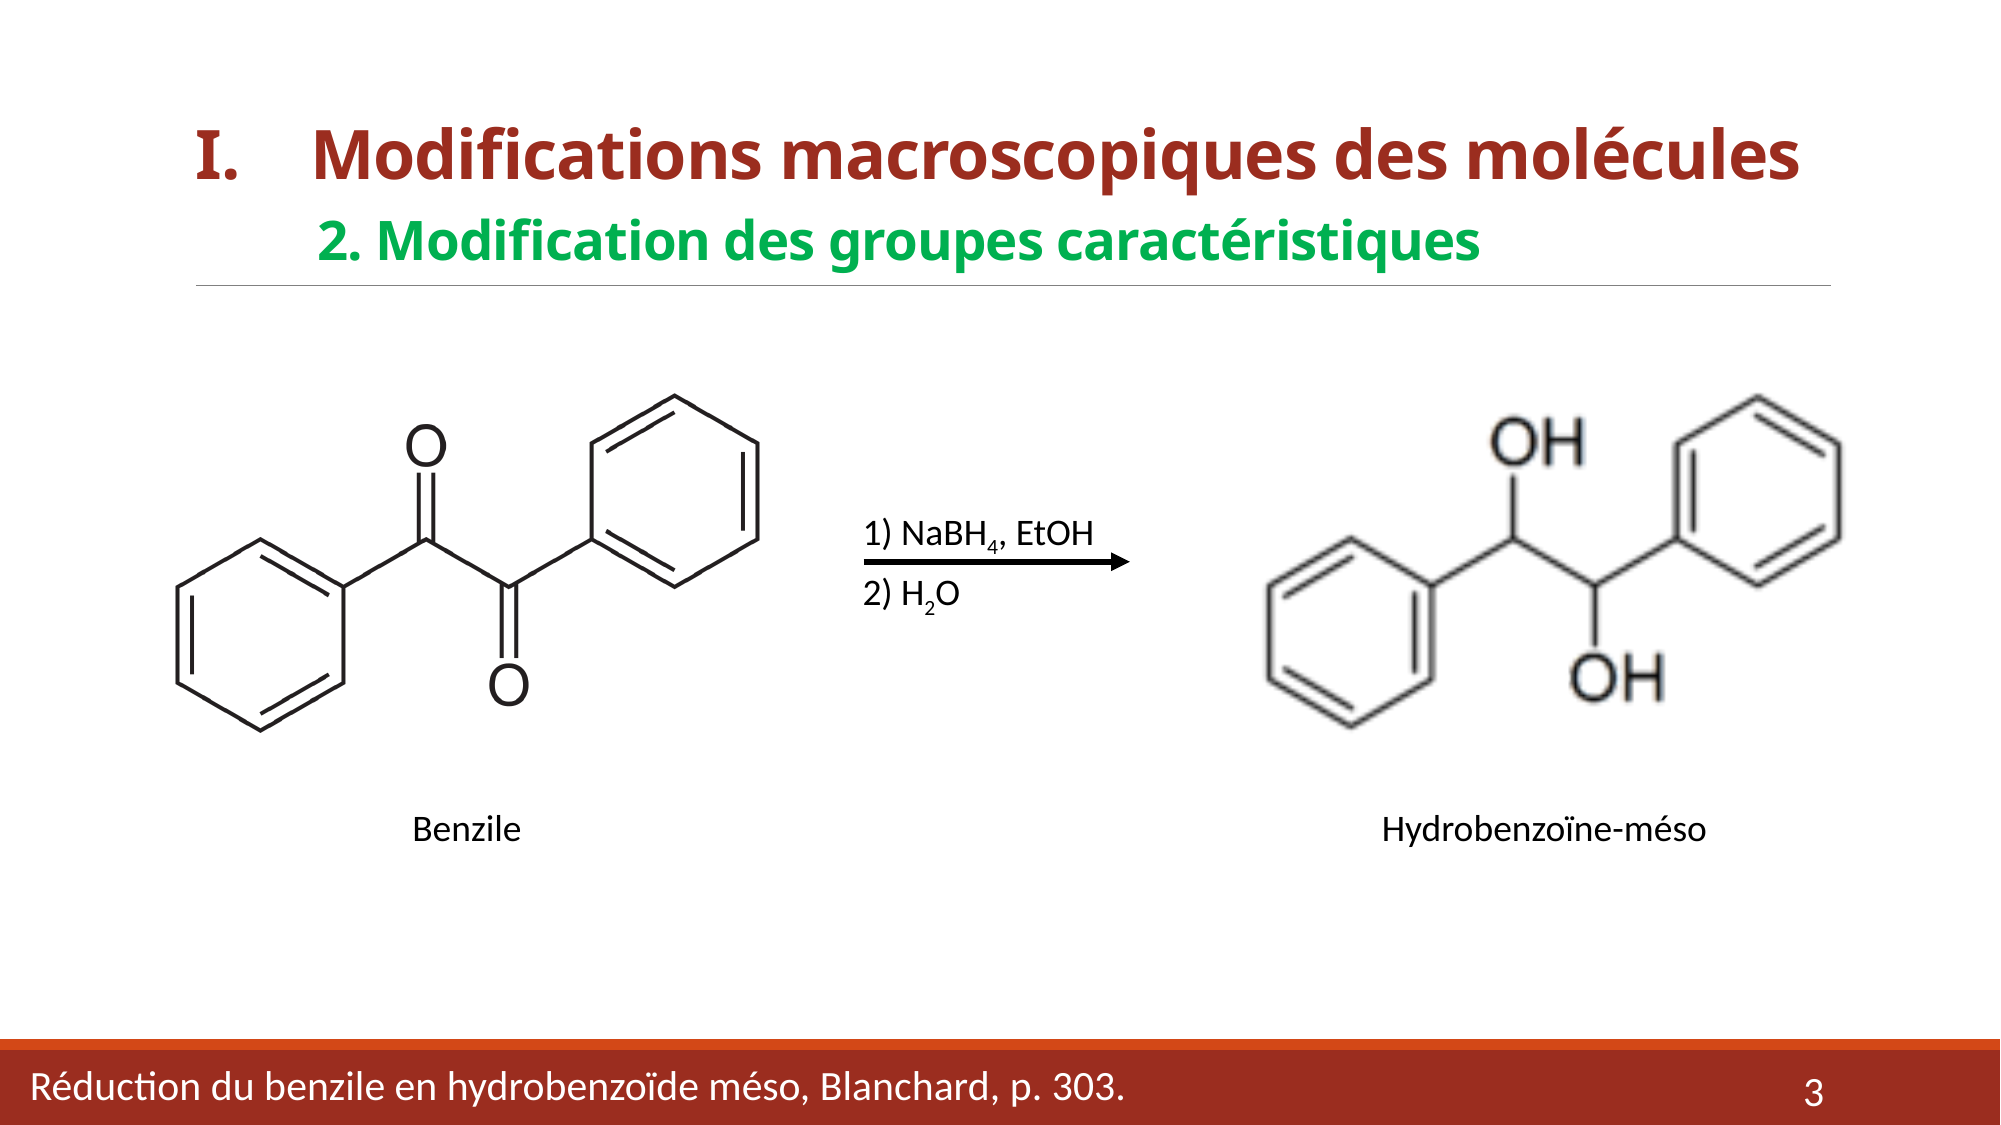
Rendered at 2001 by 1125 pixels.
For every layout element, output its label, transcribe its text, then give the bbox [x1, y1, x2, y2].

text_box Modifications macroscopiques des molécules 2. Modification des groupes caractéristiques [179, 46, 1830, 285]
text_box 1) NaBH4, EtOH [847, 500, 1146, 567]
text_box Réduction du benzile en hydrobenzoïde méso, Blanchard, p. 303. [0, 1056, 2000, 1125]
text_box 2) H2O [847, 560, 1066, 627]
picture [1219, 368, 1870, 759]
picture [160, 384, 775, 743]
